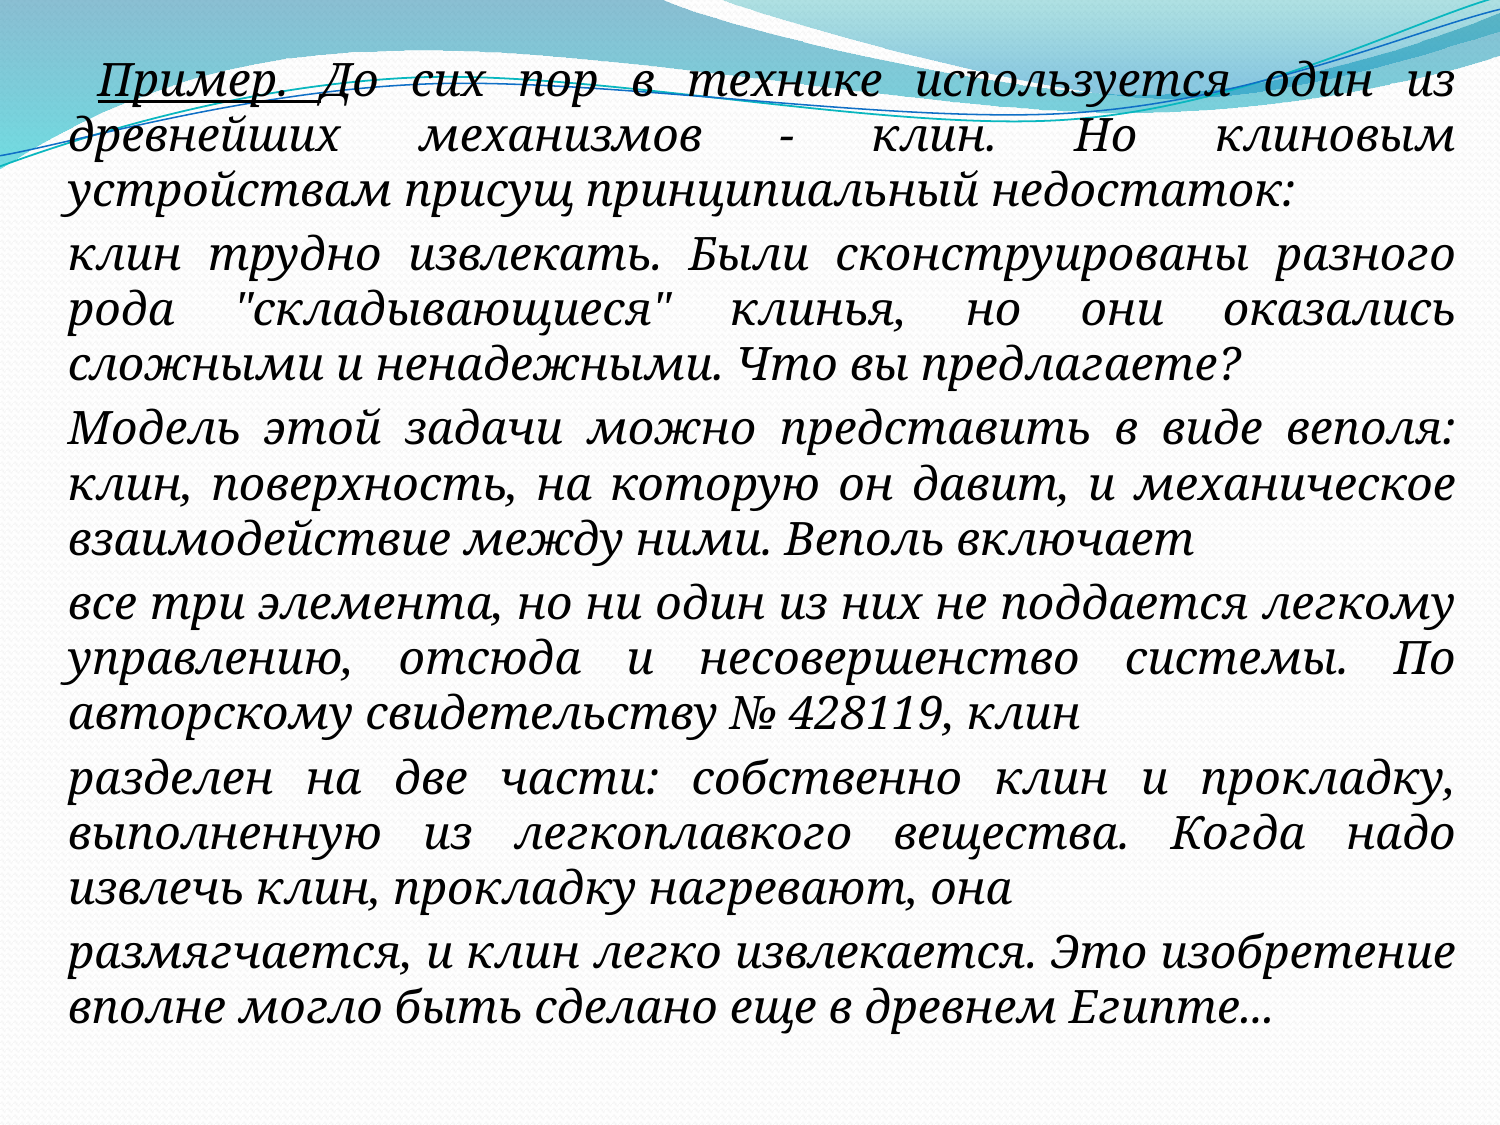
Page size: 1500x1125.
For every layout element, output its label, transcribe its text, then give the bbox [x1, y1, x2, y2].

list Пример. До сих пор в технике используется один из древнейших механизмов - клин. Но клиновым устройствам присущ принципиальный недостаток: клин трудно извлекать. Были сконструированы разного рода "складывающиеся" клинья, но они оказались сложными и ненадежными. Что вы предлагаете? Модель этой задачи можно представить в виде веполя: клин, поверхность, на которую он давит, и механическое взаимодействие между ними. Веполь включает все три элемента, но ни один из них не поддается легкому управлению, отсюда и несовершенство системы. По авторскому свидетельству № 428119, клин разделен на две части: собственно клин и прокладку, выполненную из легкоплавкого вещества. Когда надо извлечь клин, прокладку нагревают, она размягчается, и клин легко извлекается. Это изобретение вполне могло быть сделано еще в древнем Египте... [53, 42, 1471, 1083]
